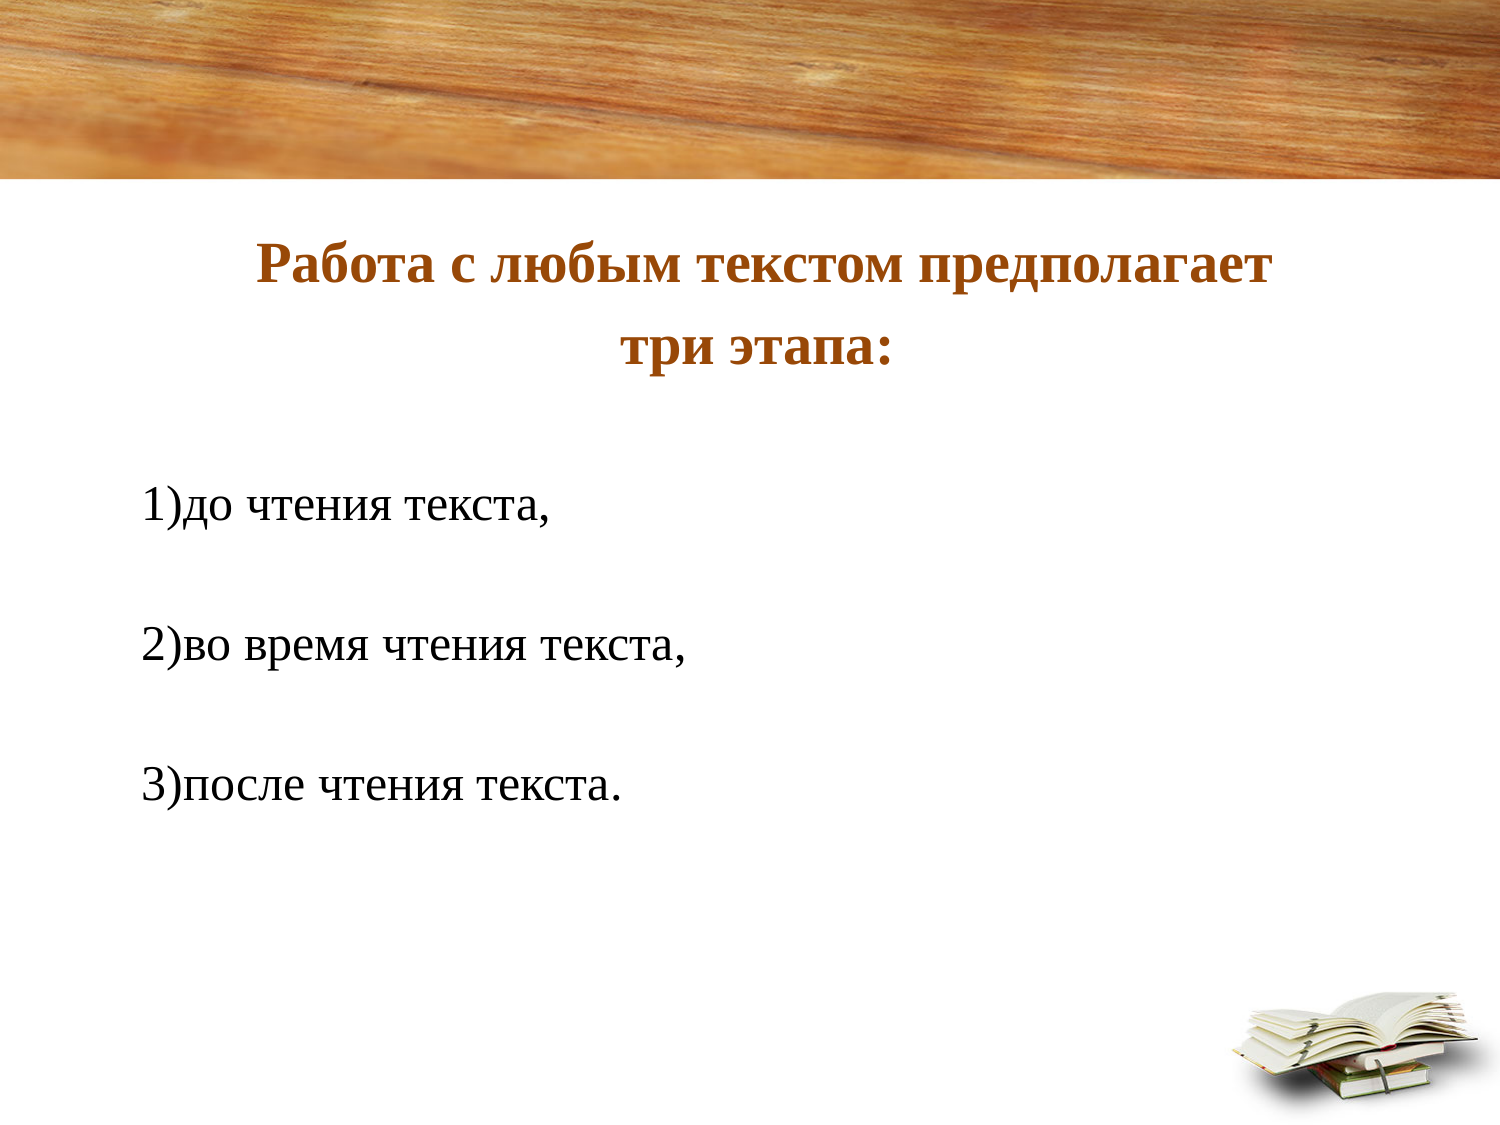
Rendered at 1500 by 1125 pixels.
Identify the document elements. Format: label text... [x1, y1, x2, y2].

list Работа с любым текстом предполагает три этапа: [75, 262, 1425, 339]
list 1)до чтения текста, 2)во время чтения текста, 3)после чтения текста. [76, 373, 1427, 965]
picture [0, 0, 1500, 1125]
